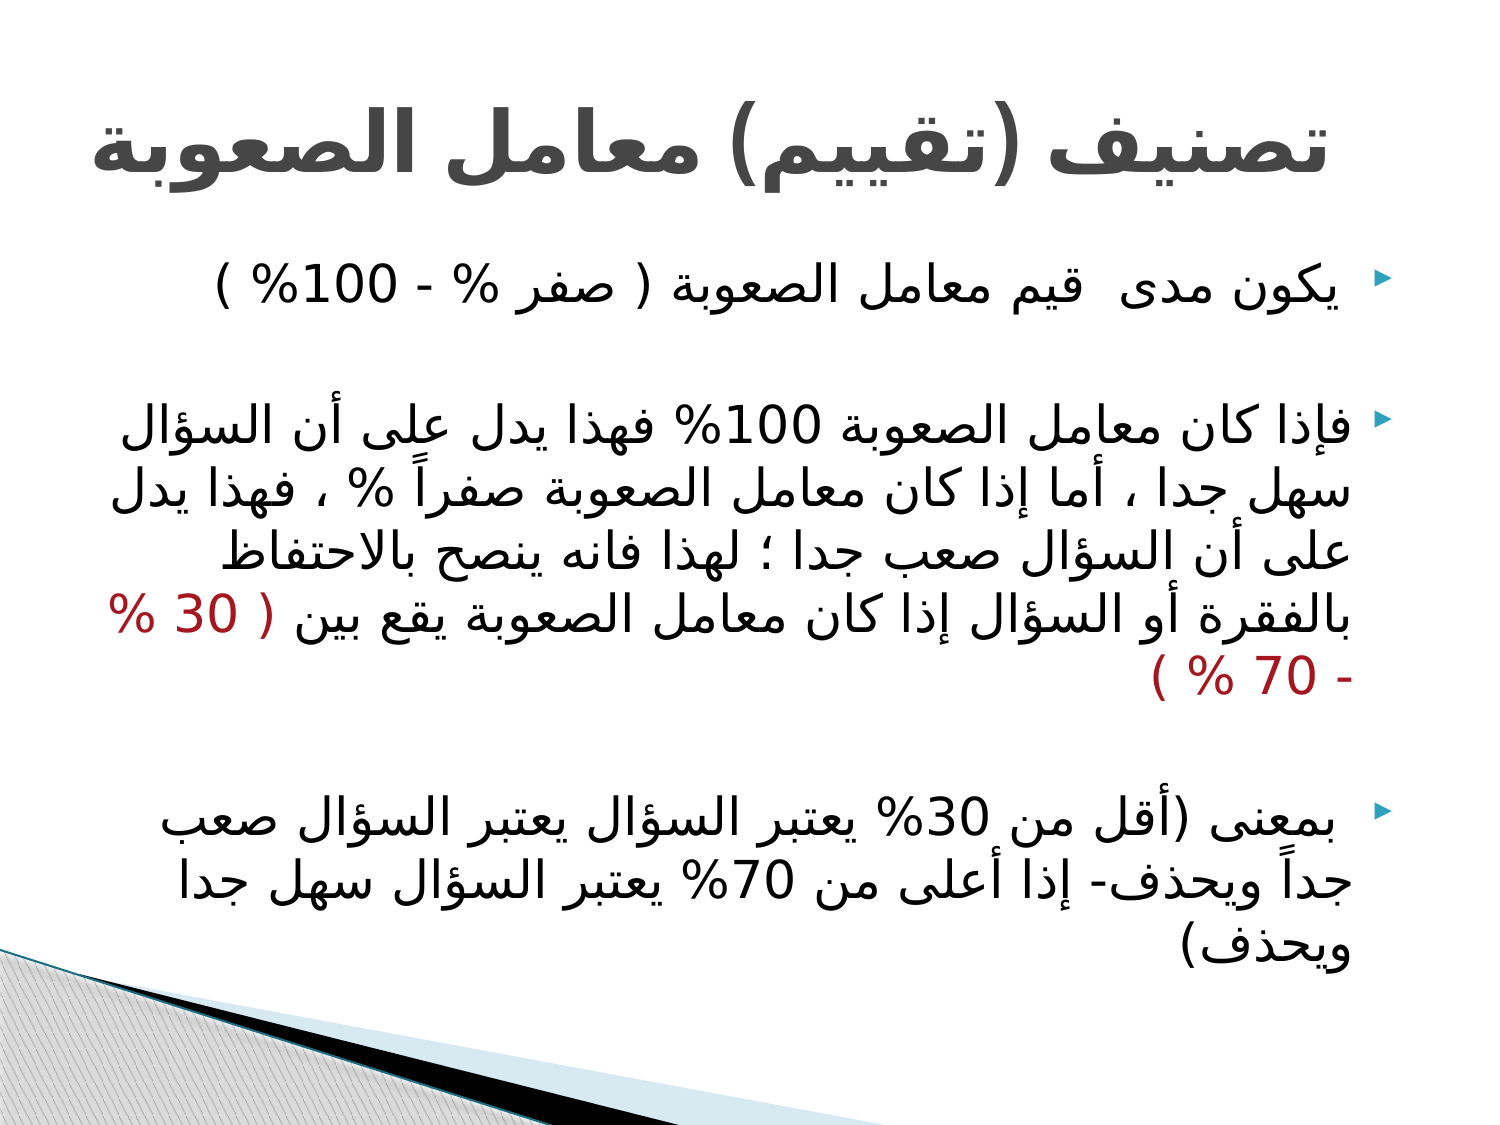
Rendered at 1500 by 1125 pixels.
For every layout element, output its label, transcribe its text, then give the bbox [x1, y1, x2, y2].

list يكون مدى قيم معامل الصعوبة ( صفر % - 100% ) فإذا كان معامل الصعوبة 100% فهذا يدل على أن السؤال سهل جدا ، أما إذا كان معامل الصعوبة صفراً % ، فهذا يدل على أن السؤال صعب جدا ؛ لهذا فانه ينصح بالاحتفاظ بالفقرة أو السؤال إذا كان معامل الصعوبة يقع بين ( 30 % - 70 % ) بمعنى (أقل من 30% يعتبر السؤال يعتبر السؤال صعب جداً ويحذف- إذا أعلى من 70% يعتبر السؤال سهل جدا ويحذف) [75, 243, 1425, 986]
title تصنيف (تقييم) معامل الصعوبة [75, 45, 1425, 233]
